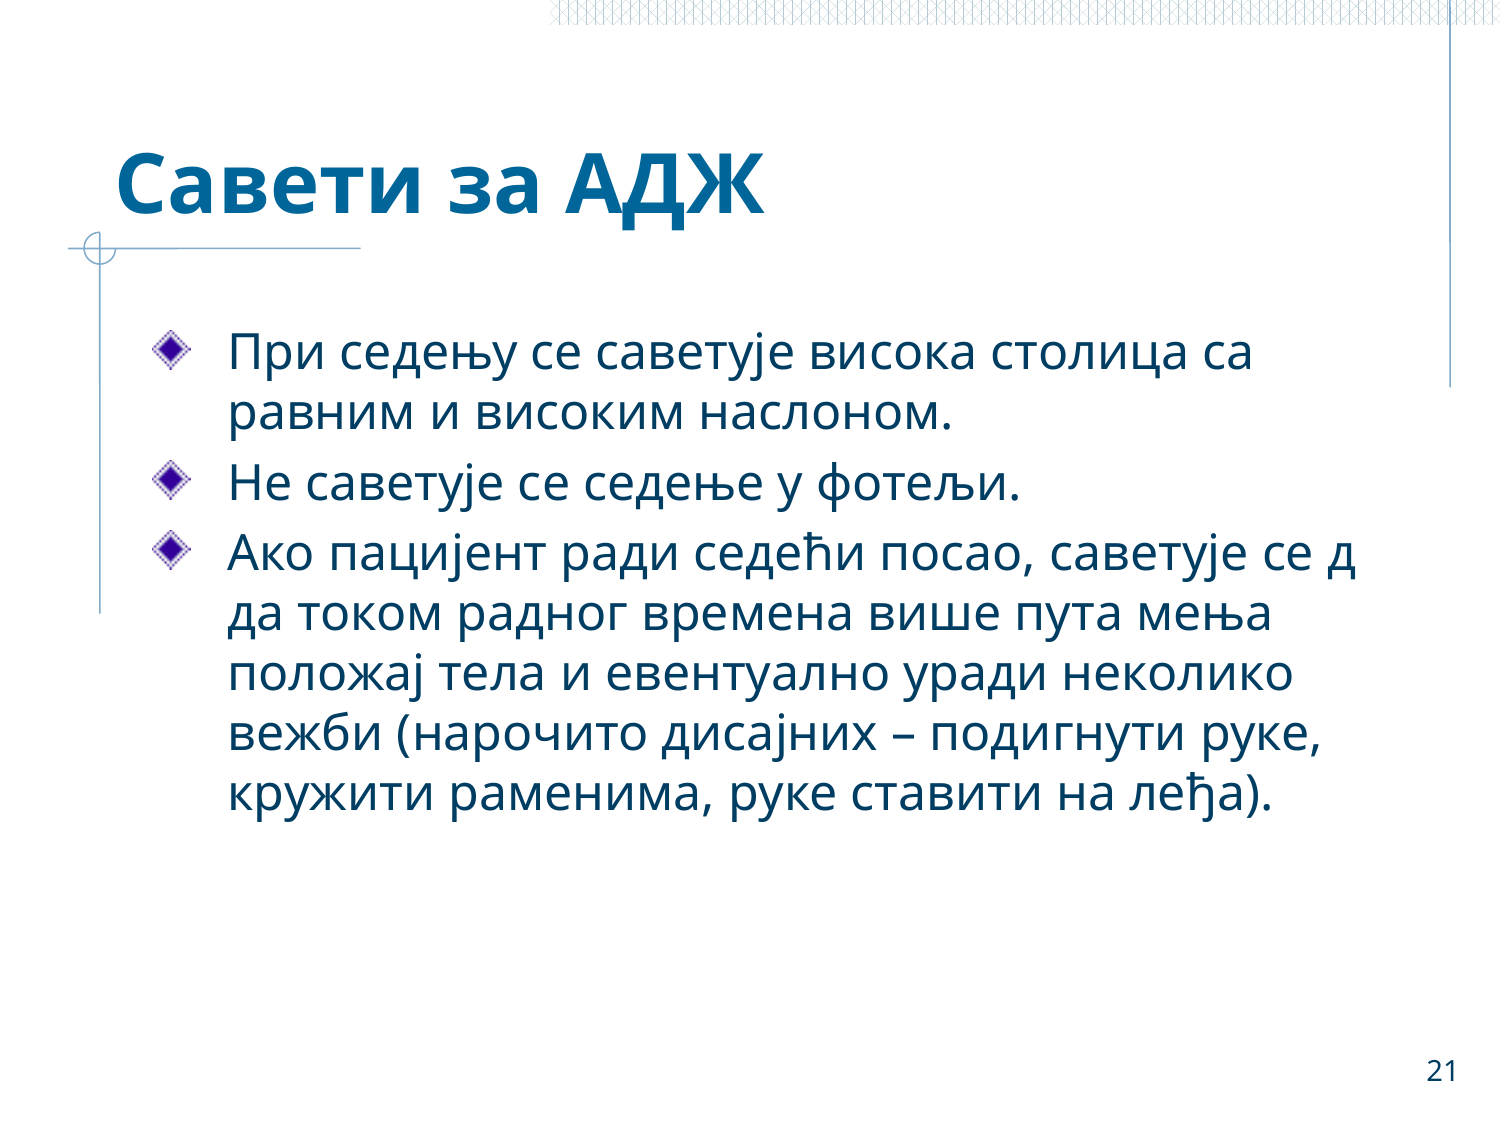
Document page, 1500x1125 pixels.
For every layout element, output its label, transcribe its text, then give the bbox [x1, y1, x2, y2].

list При седењу се саветује висока столица са равним и високим наслоном. Не саветује се седење у фотељи. Ако пацијент ради седећи посао, саветује се д да током радног времена више пута мења положај тела и евентуално уради неколико вежби (нарочито дисајних – подигнути руке, кружити раменима, руке ставити на леђа). [137, 312, 1413, 988]
slide_number 21 [1162, 1025, 1475, 1100]
title Савети за АДЖ [99, 49, 1376, 238]
picture [152, 460, 191, 500]
picture [152, 330, 191, 370]
picture [152, 530, 191, 570]
